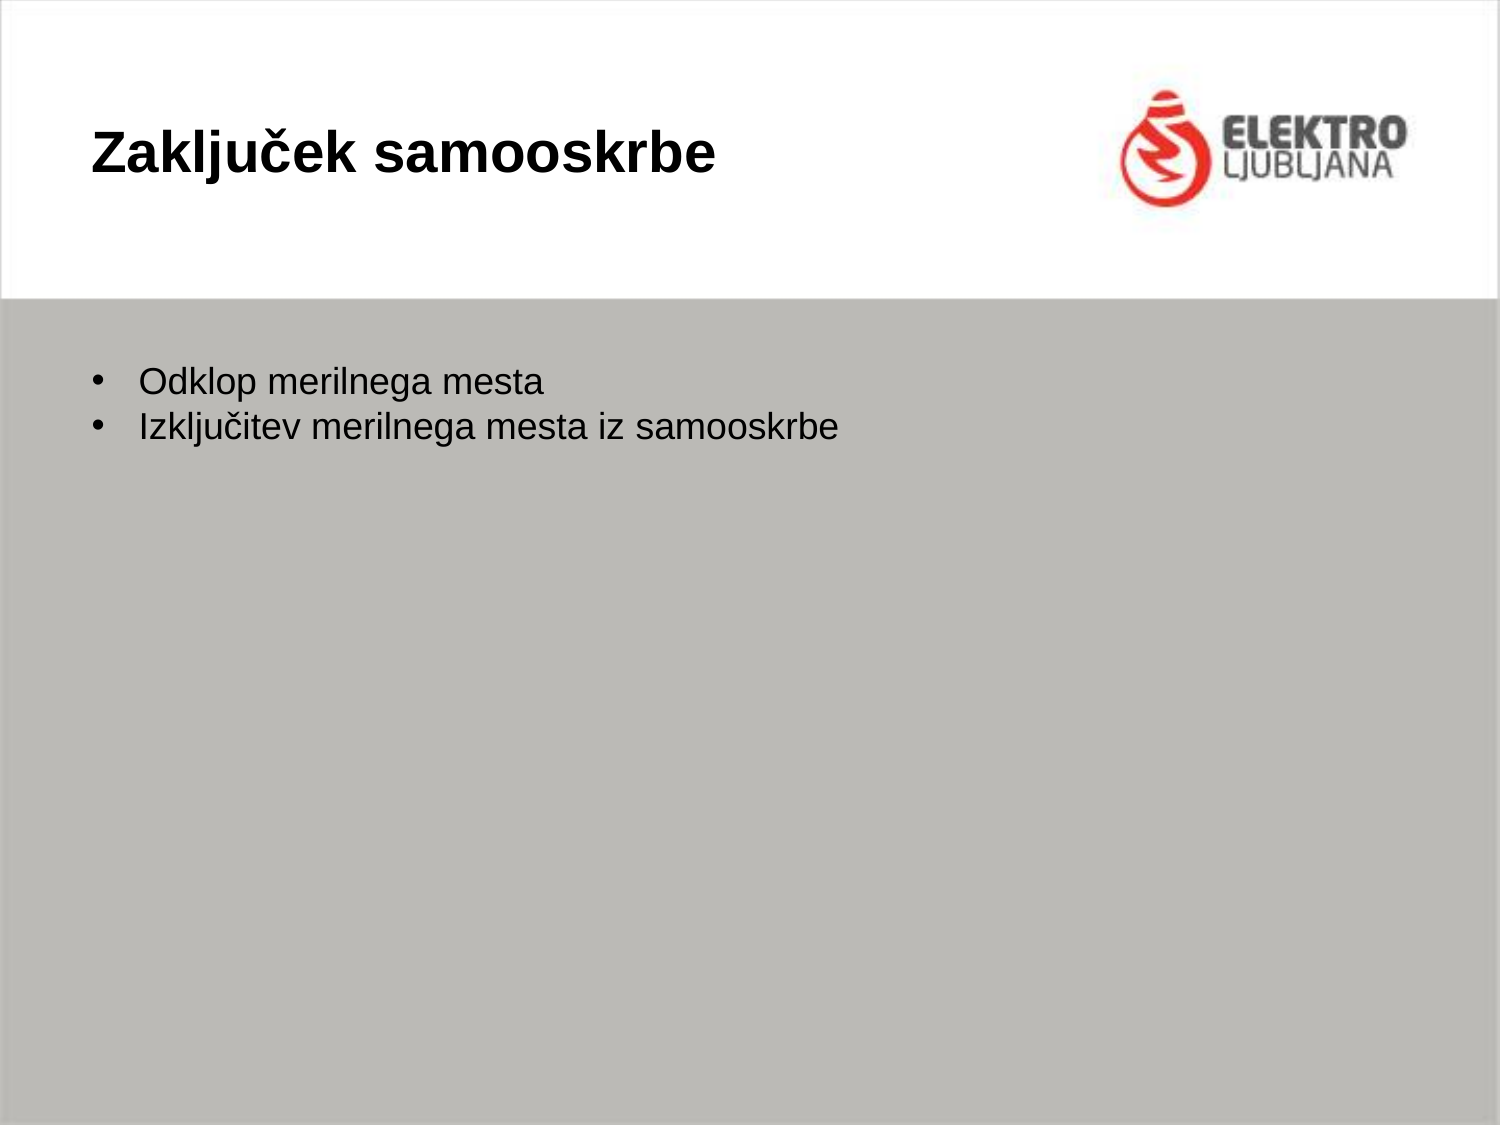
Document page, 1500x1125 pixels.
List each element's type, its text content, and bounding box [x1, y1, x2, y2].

picture [0, 0, 1500, 1125]
text_box Odklop merilnega mesta Izključitev merilnega mesta iz samooskrbe [76, 349, 1400, 455]
text_box Zaključek samooskrbe [76, 90, 1176, 209]
